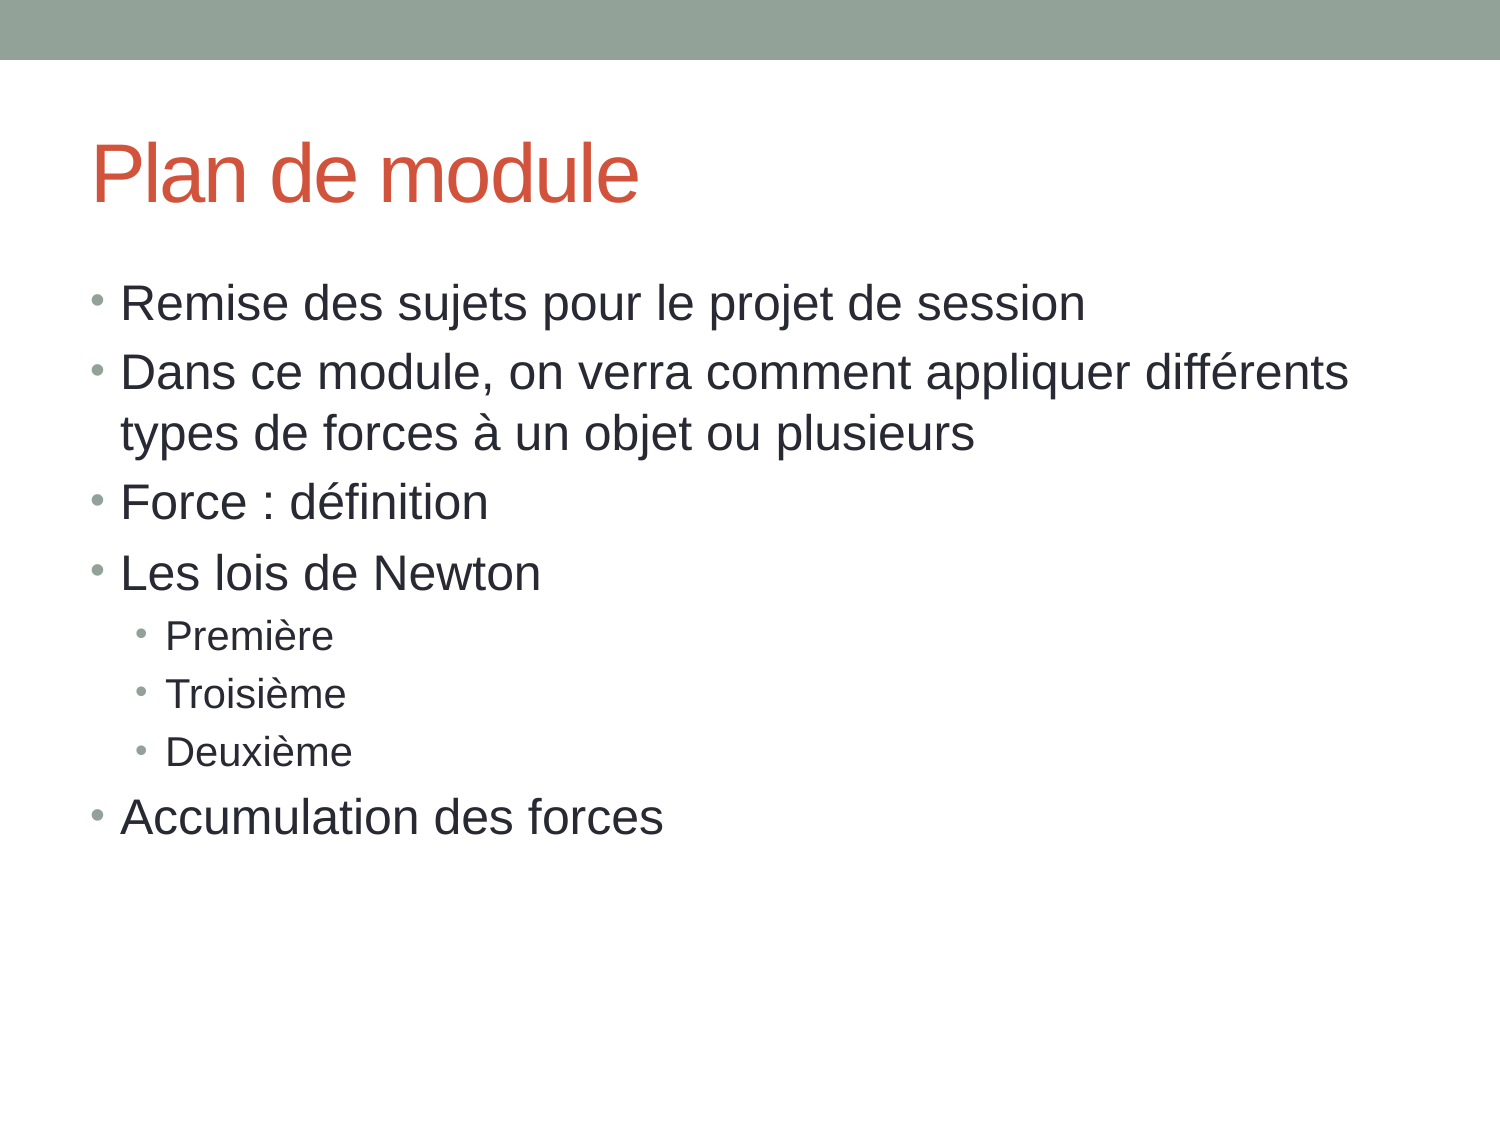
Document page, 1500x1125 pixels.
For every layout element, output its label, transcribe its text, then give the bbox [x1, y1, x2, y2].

list Remise des sujets pour le projet de session Dans ce module, on verra comment appliquer différents types de forces à un objet ou plusieurs Force : définition Les lois de Newton Première Troisième Deuxième Accumulation des forces [75, 262, 1425, 1063]
title Plan de module [75, 87, 1425, 250]
